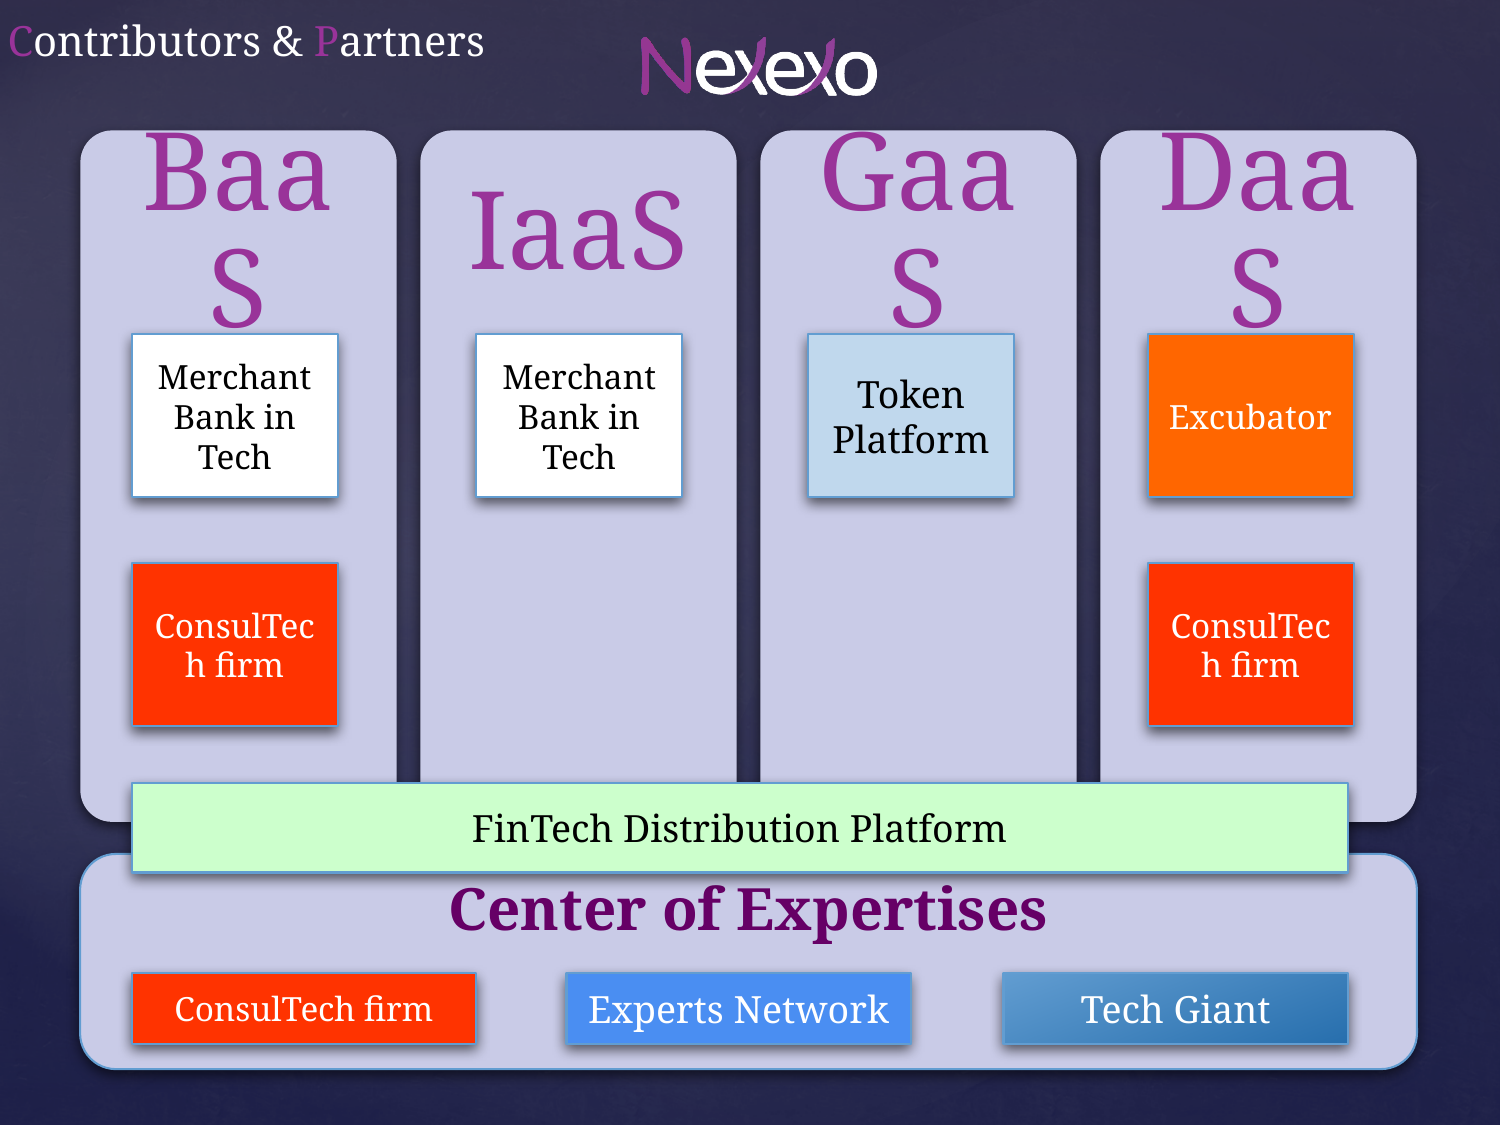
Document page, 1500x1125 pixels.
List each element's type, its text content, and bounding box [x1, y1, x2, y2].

text_box Experts Network [565, 972, 912, 1045]
picture [576, 17, 912, 129]
text_box Tech Giant [1002, 972, 1349, 1045]
text_box FinTech Distribution Platform [131, 838, 1349, 874]
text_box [79, 129, 1418, 823]
text_box Contributors & Partners [0, 7, 500, 73]
text_box Center of Expertises [79, 852, 1419, 1071]
text_box ConsulTech firm [131, 972, 477, 1045]
